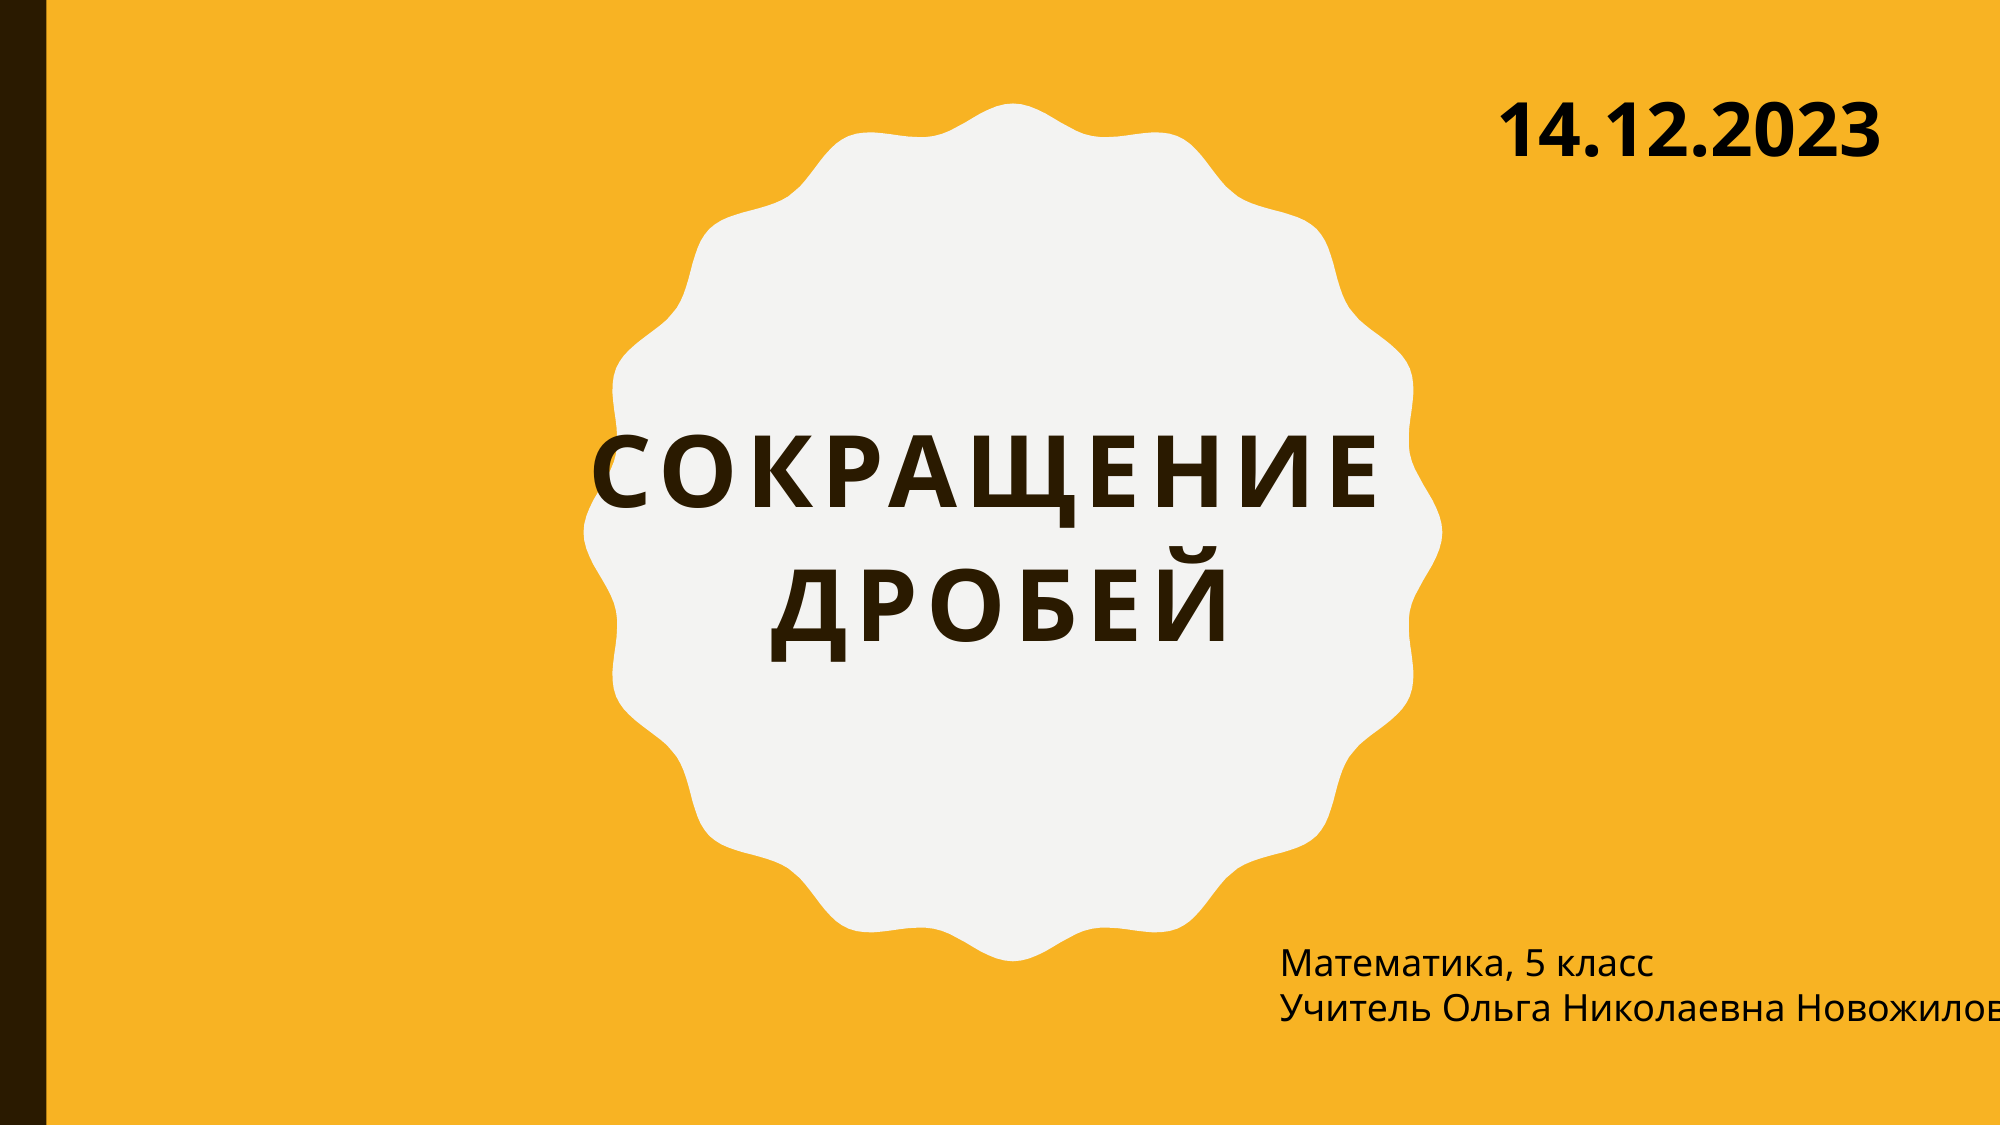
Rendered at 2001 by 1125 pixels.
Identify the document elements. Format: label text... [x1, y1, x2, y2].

text_box 14.12.2023 [1481, 74, 1915, 179]
text_box Математика, 5 класс Учитель Ольга Николаевна Новожилова [1264, 931, 2000, 1037]
subtitle Сокращение дробей [342, 399, 1663, 522]
title [176, 180, 1870, 902]
